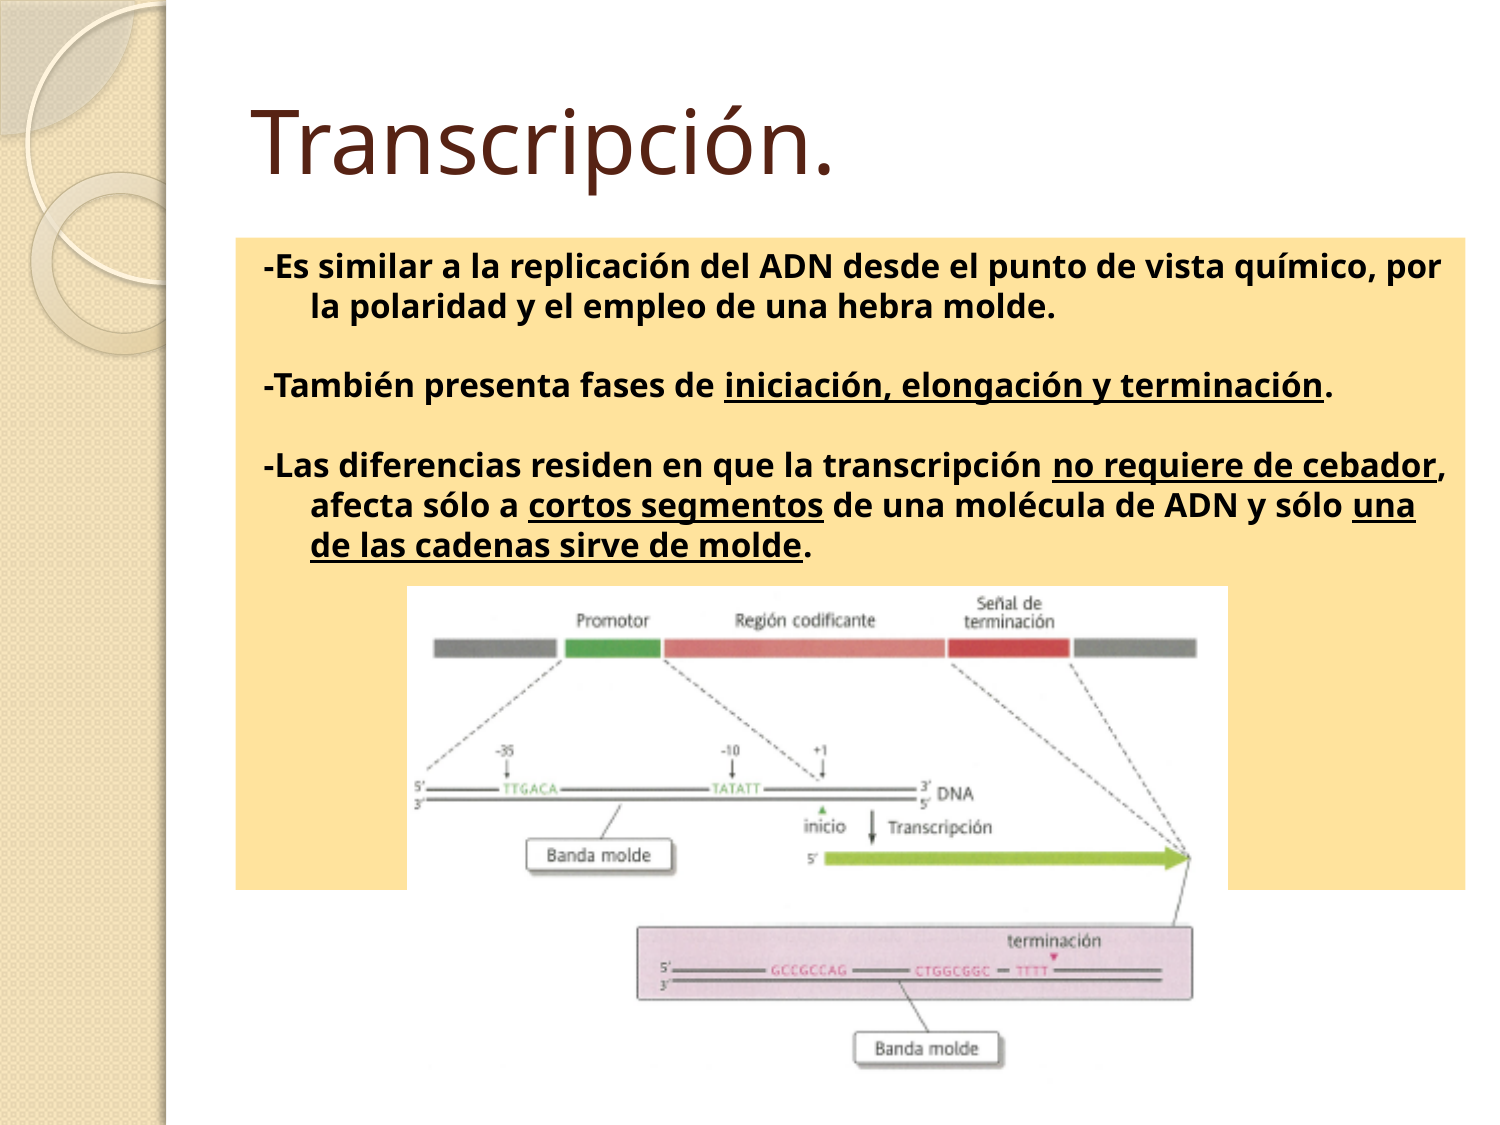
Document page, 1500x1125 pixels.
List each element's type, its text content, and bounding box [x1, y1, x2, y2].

title Transcripción. [235, 45, 1106, 233]
picture [407, 585, 1228, 1098]
list -Es similar a la replicación del ADN desde el punto de vista químico, por la polaridad y el empleo de una hebra molde. -También presenta fases de iniciación, elongación y terminación. -Las diferencias residen en que la transcripción no requiere de cebador, afecta sólo a cortos segmentos de una molécula de ADN y sólo una de las cadenas sirve de molde. [235, 237, 1466, 890]
